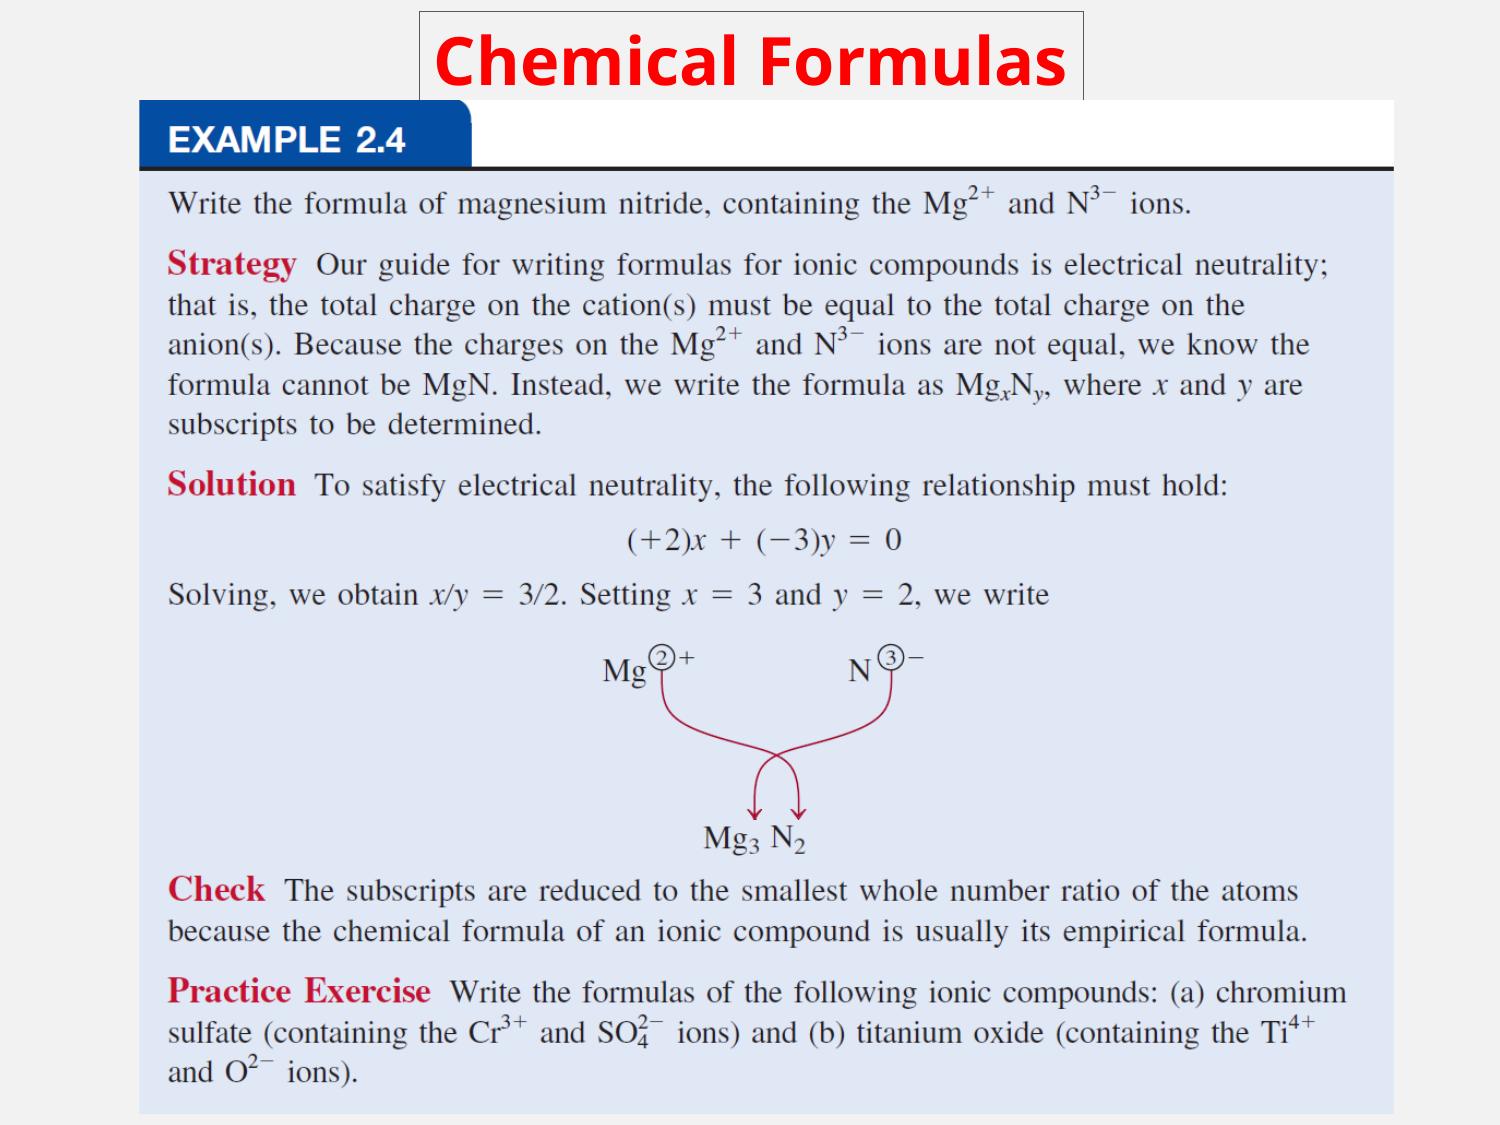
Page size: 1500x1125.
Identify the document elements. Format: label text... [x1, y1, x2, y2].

text_box Chemical Formulas [419, 11, 1084, 100]
picture [139, 100, 1394, 1114]
